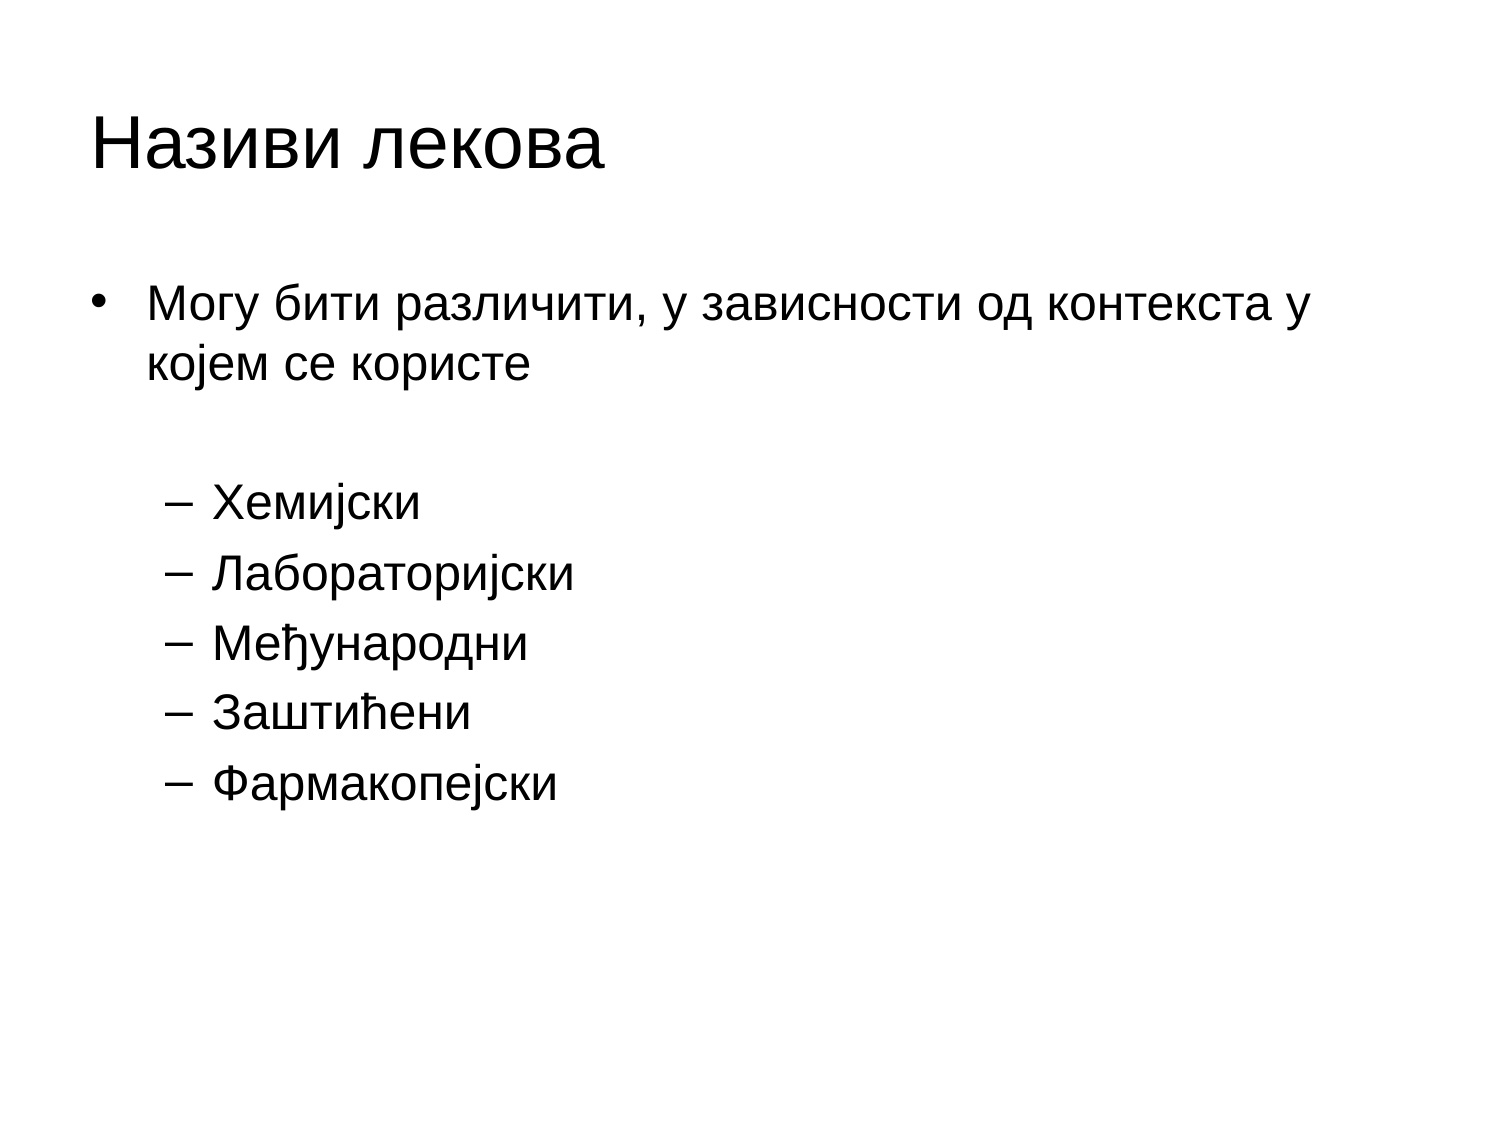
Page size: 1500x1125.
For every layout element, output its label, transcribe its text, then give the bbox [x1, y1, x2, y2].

list Могу бити различити, у зависности од контекста у којем се користе Хемијски Лабораторијски Међународни Заштићени Фармакопејски [75, 262, 1425, 1005]
title Називи лекова [75, 45, 1425, 233]
